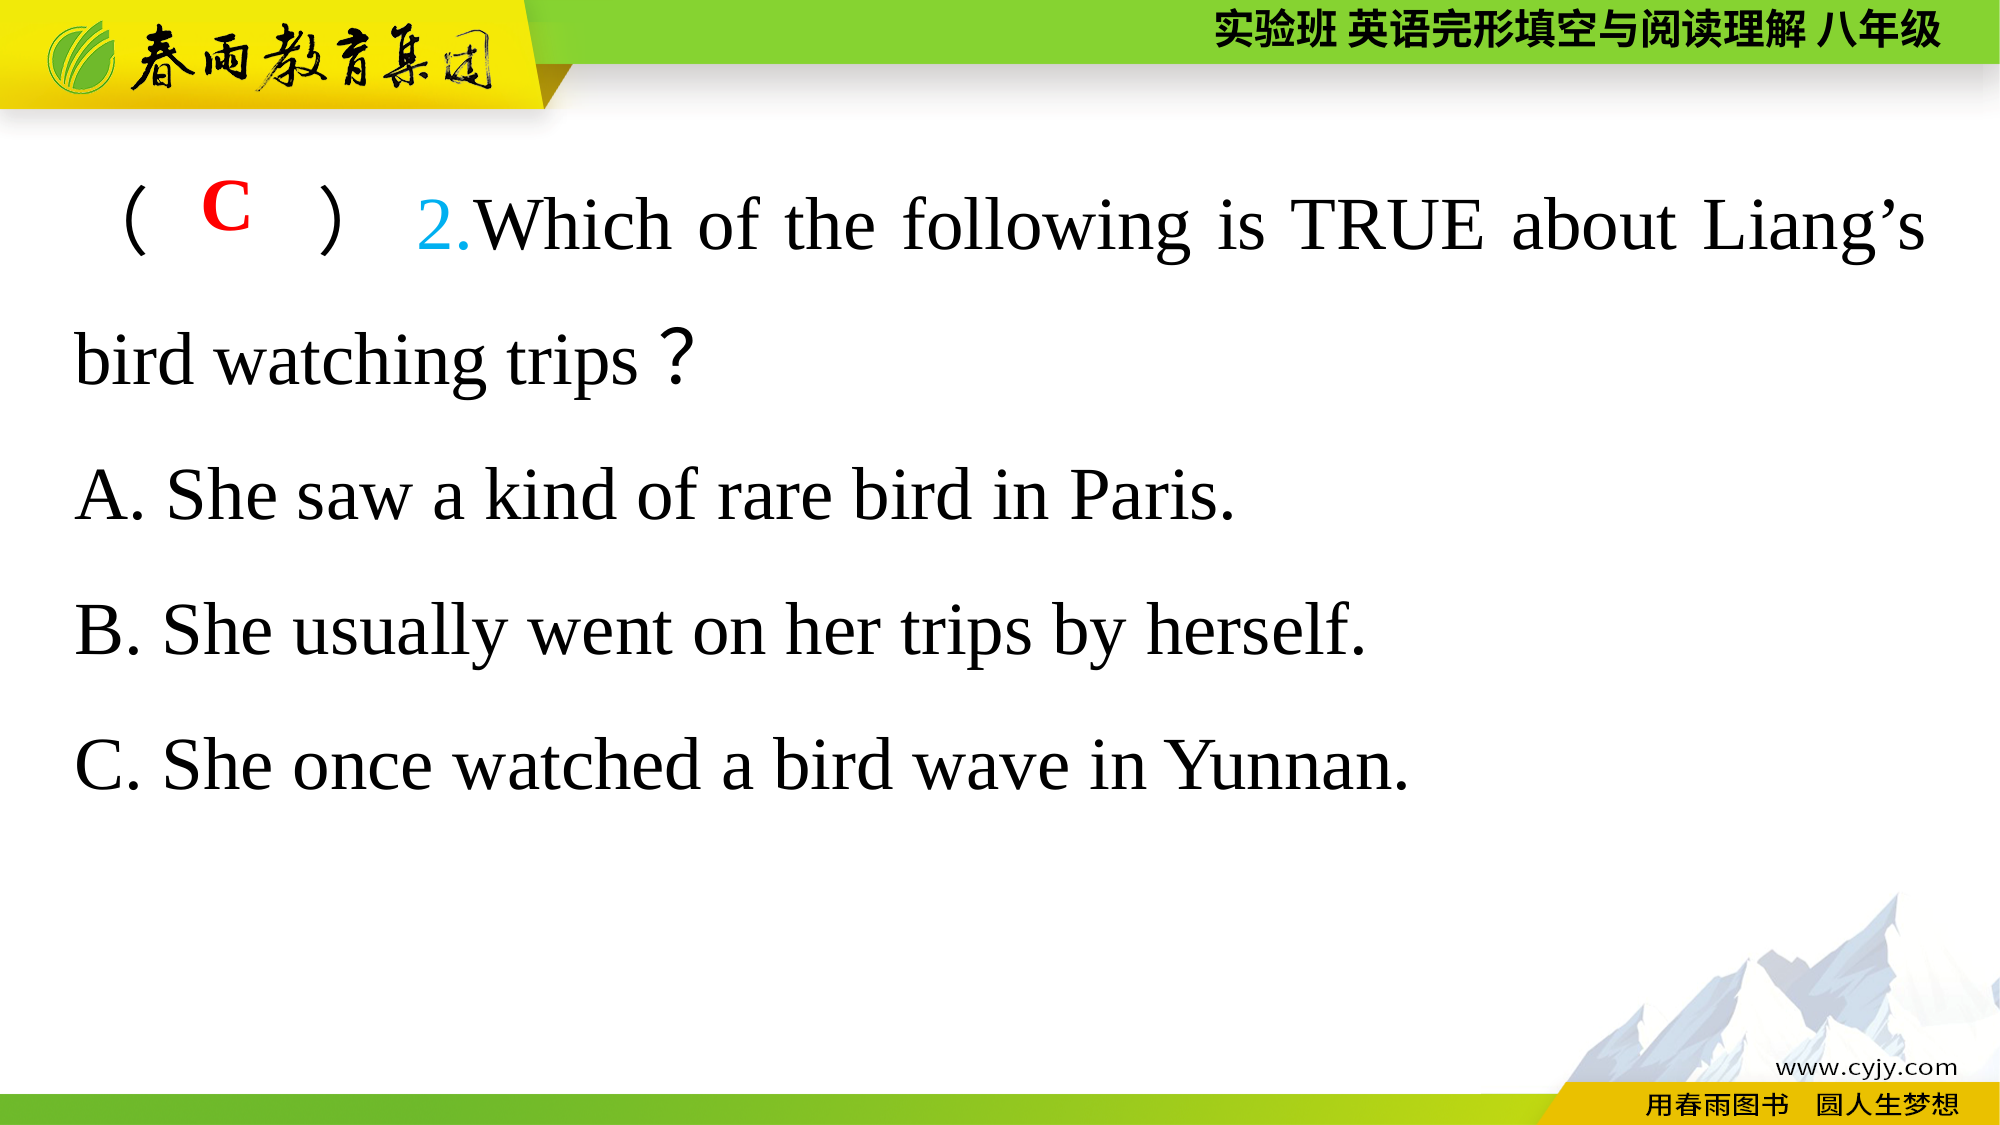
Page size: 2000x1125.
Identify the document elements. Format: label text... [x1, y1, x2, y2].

list （ ）2.Which of the following is TRUE about Liang’s bird watching trips？ A. She saw a kind of rare bird in Paris. B. She usually went on her trips by herself. C. She once watched a bird wave in Yunnan. [59, 122, 1944, 820]
text_box C [185, 147, 270, 253]
picture [0, 0, 2000, 1125]
